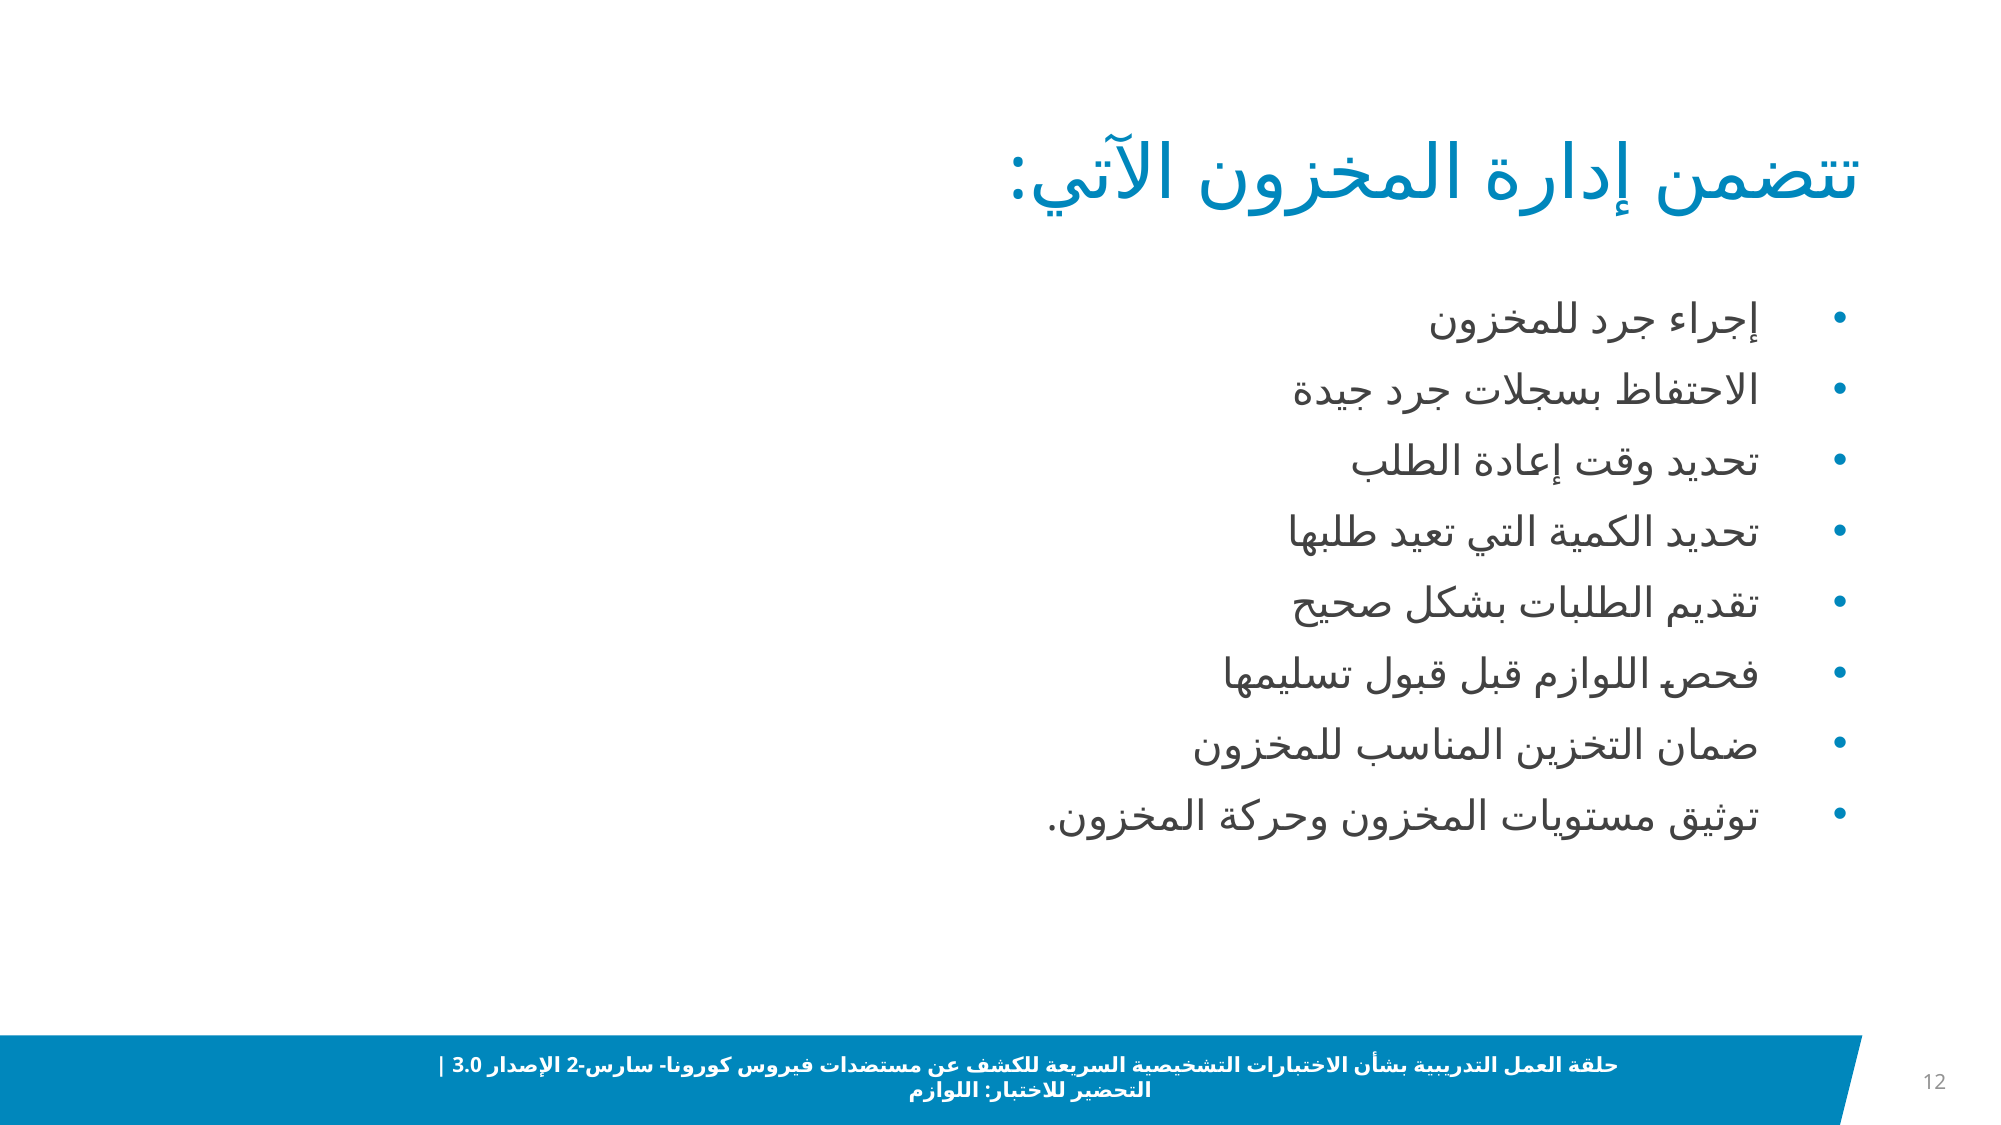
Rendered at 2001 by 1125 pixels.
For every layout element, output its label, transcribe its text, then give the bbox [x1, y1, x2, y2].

slide_number 12 [1862, 1035, 1947, 1125]
list إجراء جرد للمخزون الاحتفاظ بسجلات جرد جيدة تحديد وقت إعادة الطلب تحديد الكمية التي تعيد طلبها تقديم الطلبات بشكل صحيح فحص اللوازم قبل قبول تسليمها ضمان التخزين المناسب للمخزون توثيق مستويات المخزون وحركة المخزون. [137, 284, 1863, 1014]
title تتضمن إدارة المخزون الآتي: [137, 59, 1863, 215]
footer حلقة العمل التدريبية بشأن الاختبارات التشخيصية السريعة للكشف عن مستضدات فيروس كورونا- سارس-2 الإصدار 3.0 | التحضير للاختبار: اللوازم [427, 1035, 1628, 1118]
